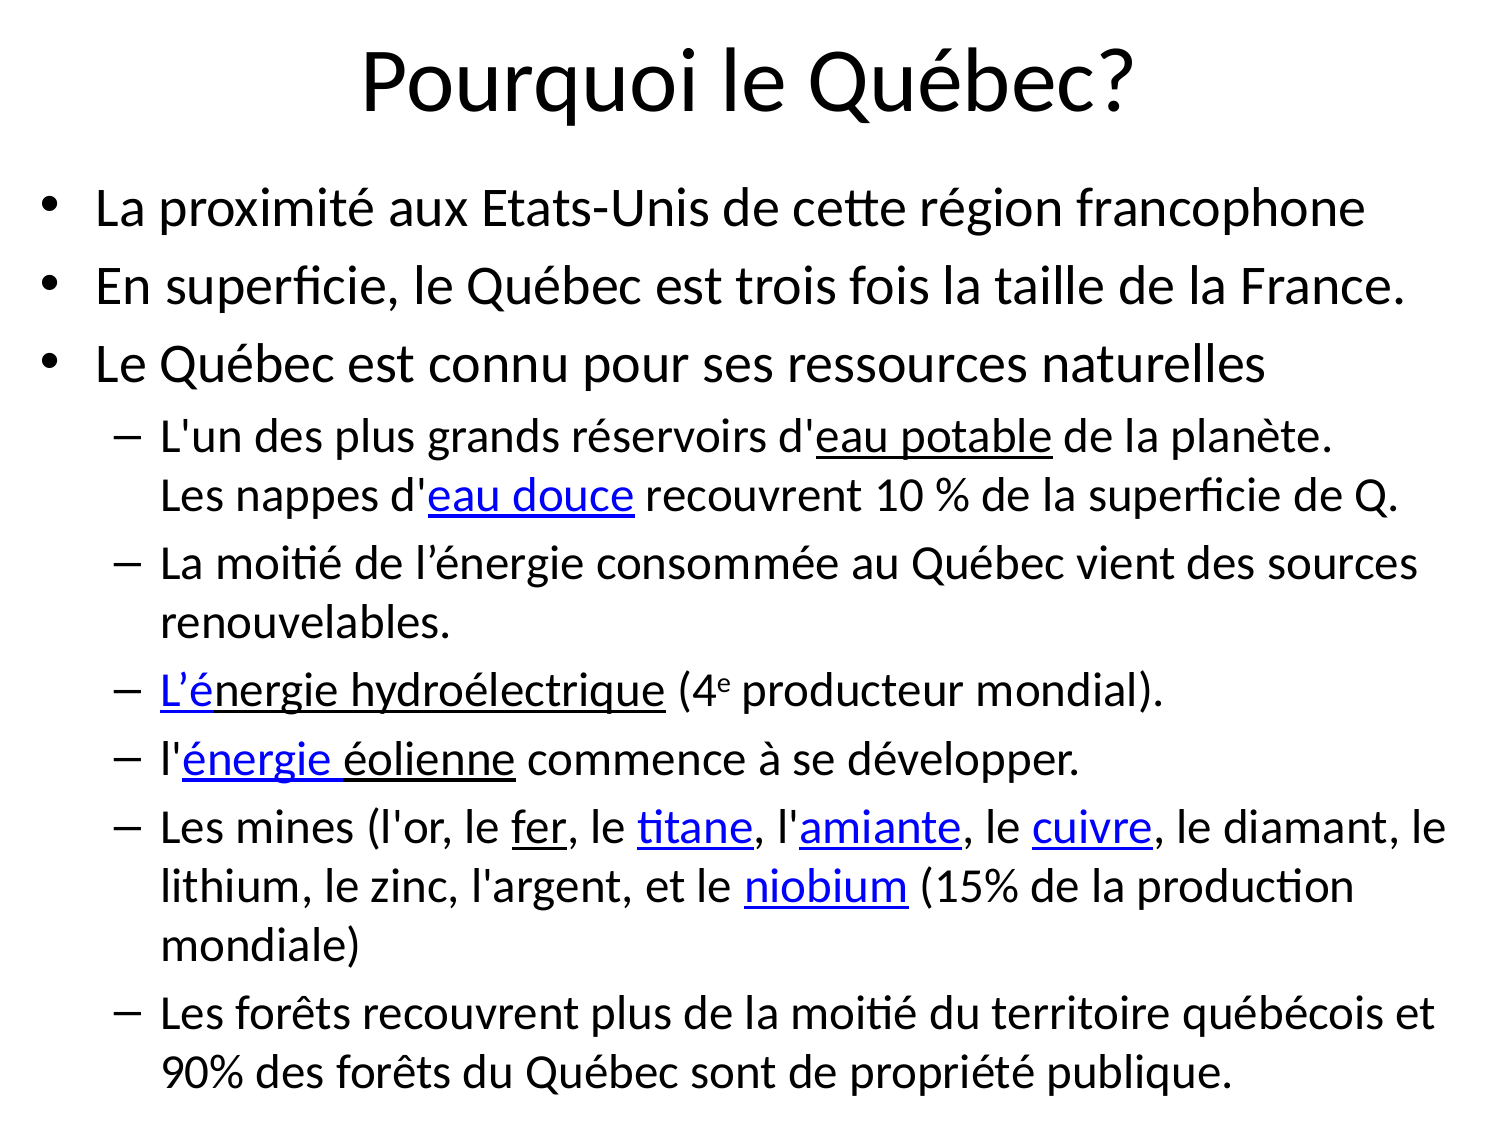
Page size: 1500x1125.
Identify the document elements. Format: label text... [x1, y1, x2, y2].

title Pourquoi le Québec? [75, 0, 1425, 150]
list La proximité aux Etats-Unis de cette région francophone En superficie, le Québec est trois fois la taille de la France. Le Québec est connu pour ses ressources naturelles L'un des plus grands réservoirs d'eau potable de la planète. Les nappes d'eau douce recouvrent 10 % de la superficie de Q. La moitié de l’énergie consommée au Québec vient des sources renouvelables. L’énergie hydroélectrique (4e producteur mondial). l'énergie éolienne commence à se développer. Les mines (l'or, le fer, le titane, l'amiante, le cuivre, le diamant, le lithium, le zinc, l'argent, et le niobium (15% de la production mondiale) Les forêts recouvrent plus de la moitié du territoire québécois et 90% des forêts du Québec sont de propriété publique. [24, 162, 1475, 1125]
